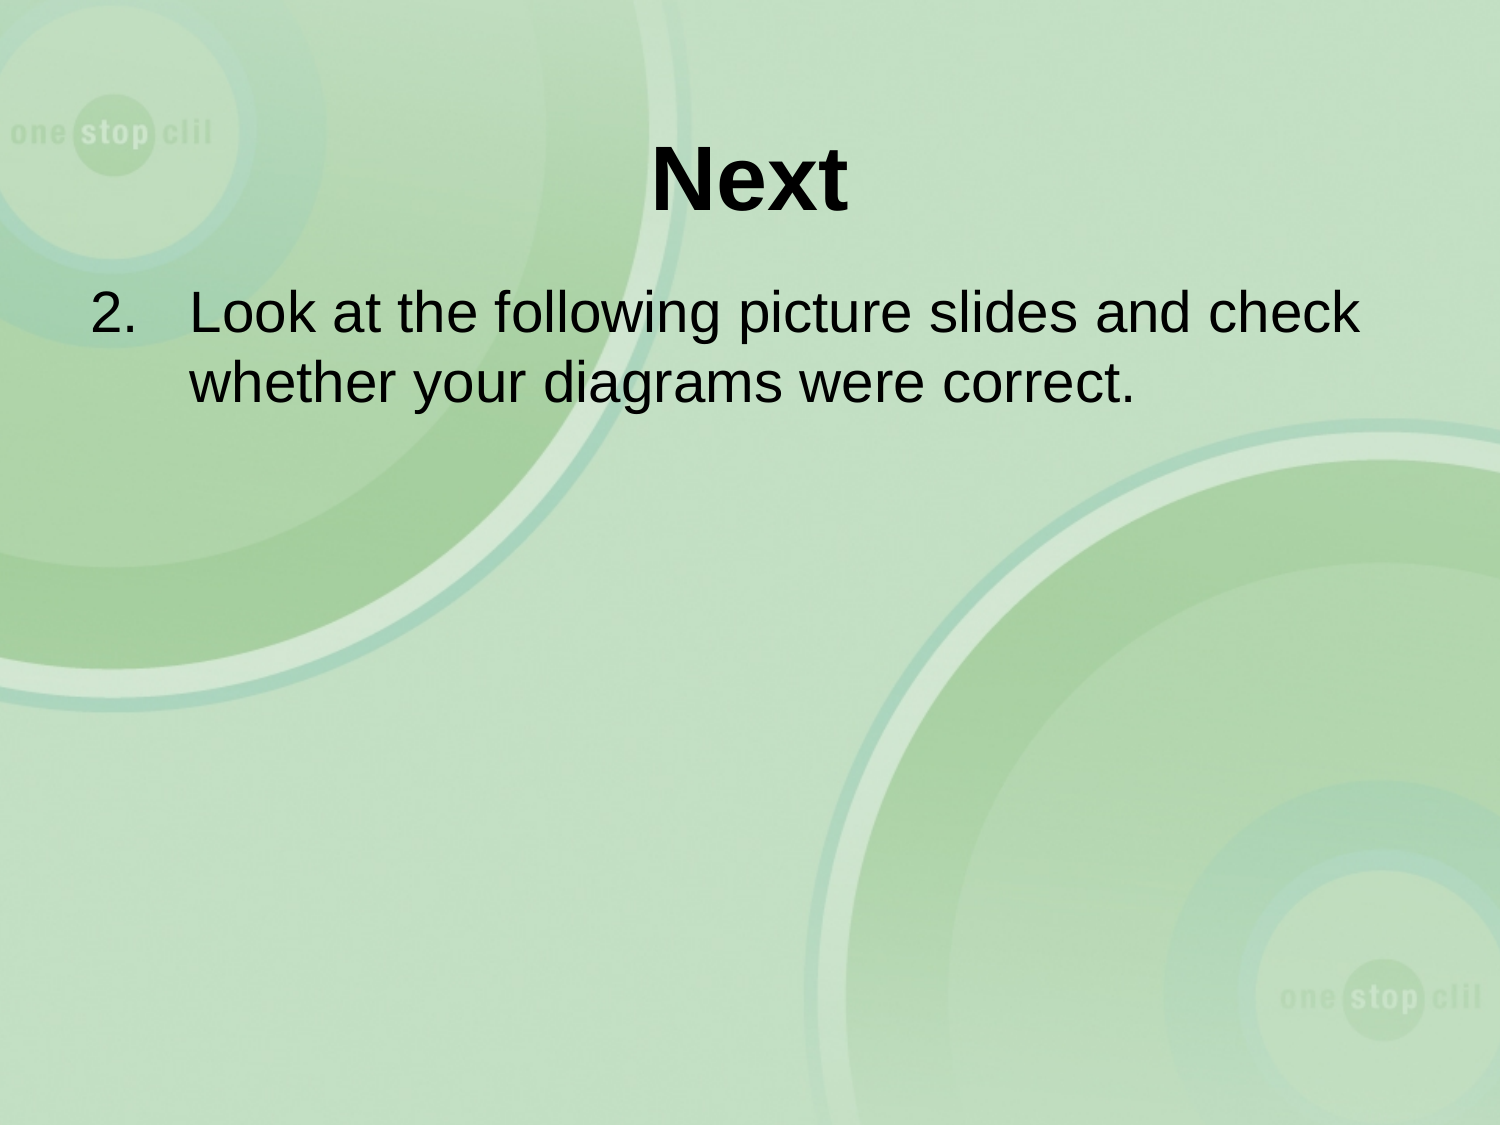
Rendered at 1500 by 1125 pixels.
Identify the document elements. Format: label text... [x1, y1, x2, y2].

title Next [75, 79, 1425, 267]
list Look at the following picture slides and check whether your diagrams were correct. [75, 267, 1425, 1010]
picture [0, 0, 1500, 1125]
